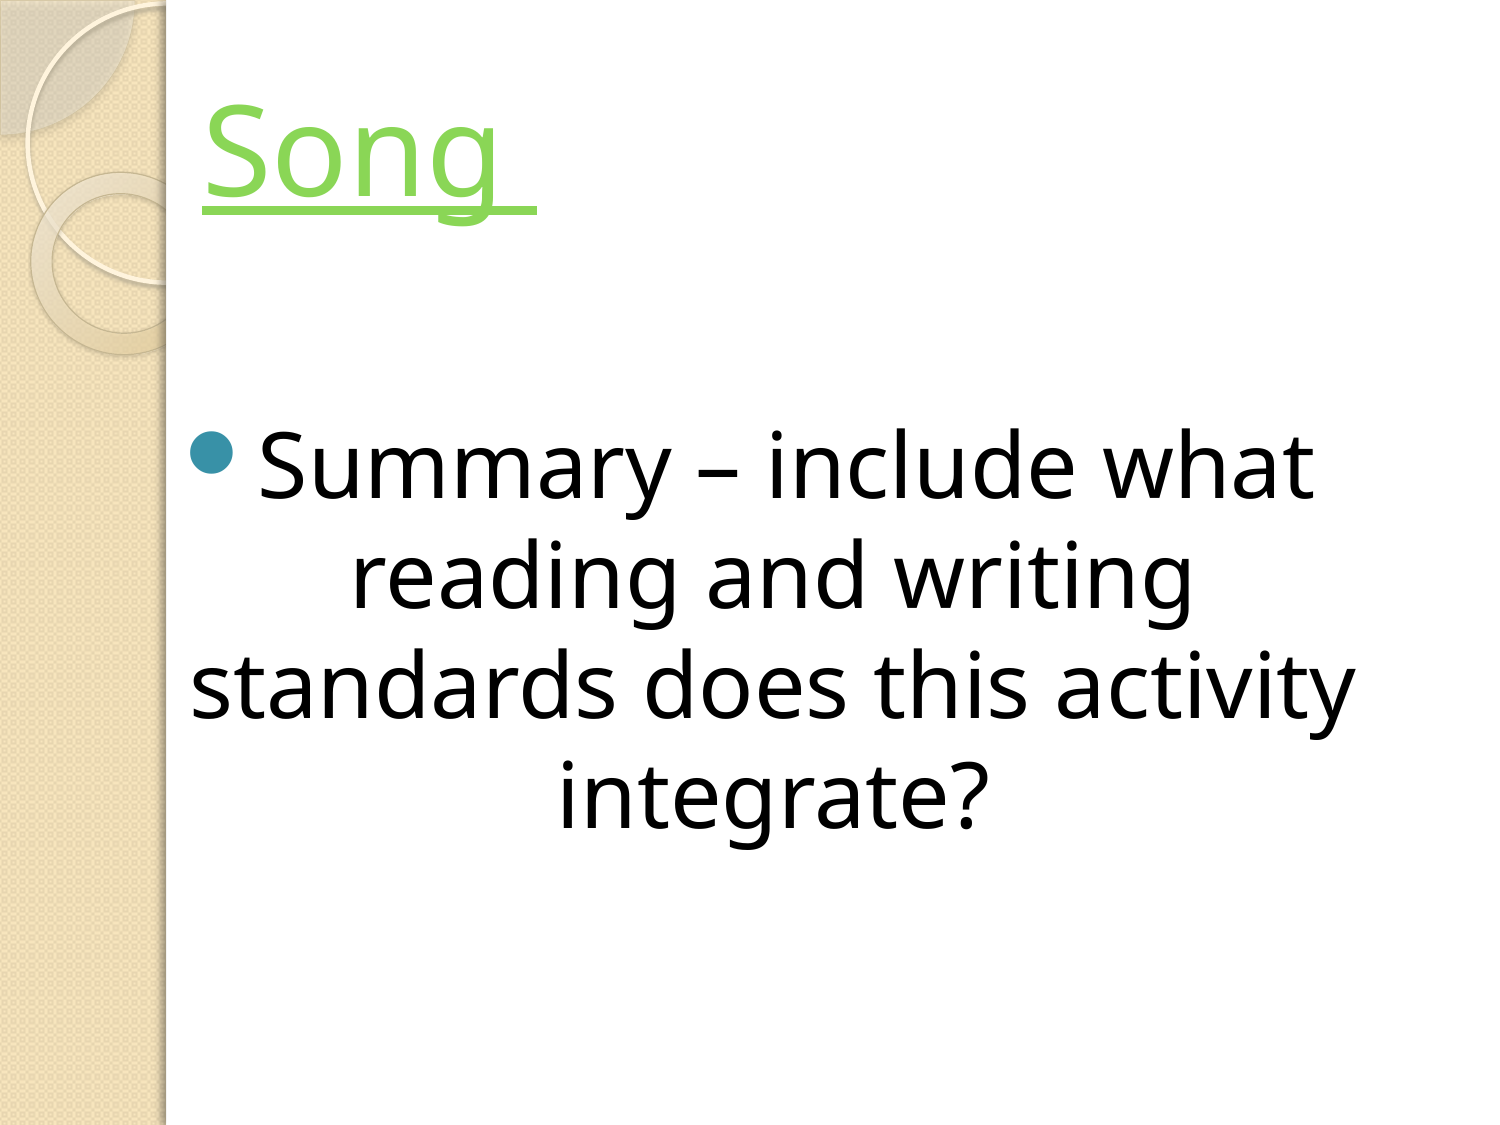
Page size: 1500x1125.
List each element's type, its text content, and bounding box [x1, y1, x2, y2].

list Summary – include what reading and writing standards does this activity integrate? [112, 399, 1375, 963]
title Song [187, 62, 1500, 250]
